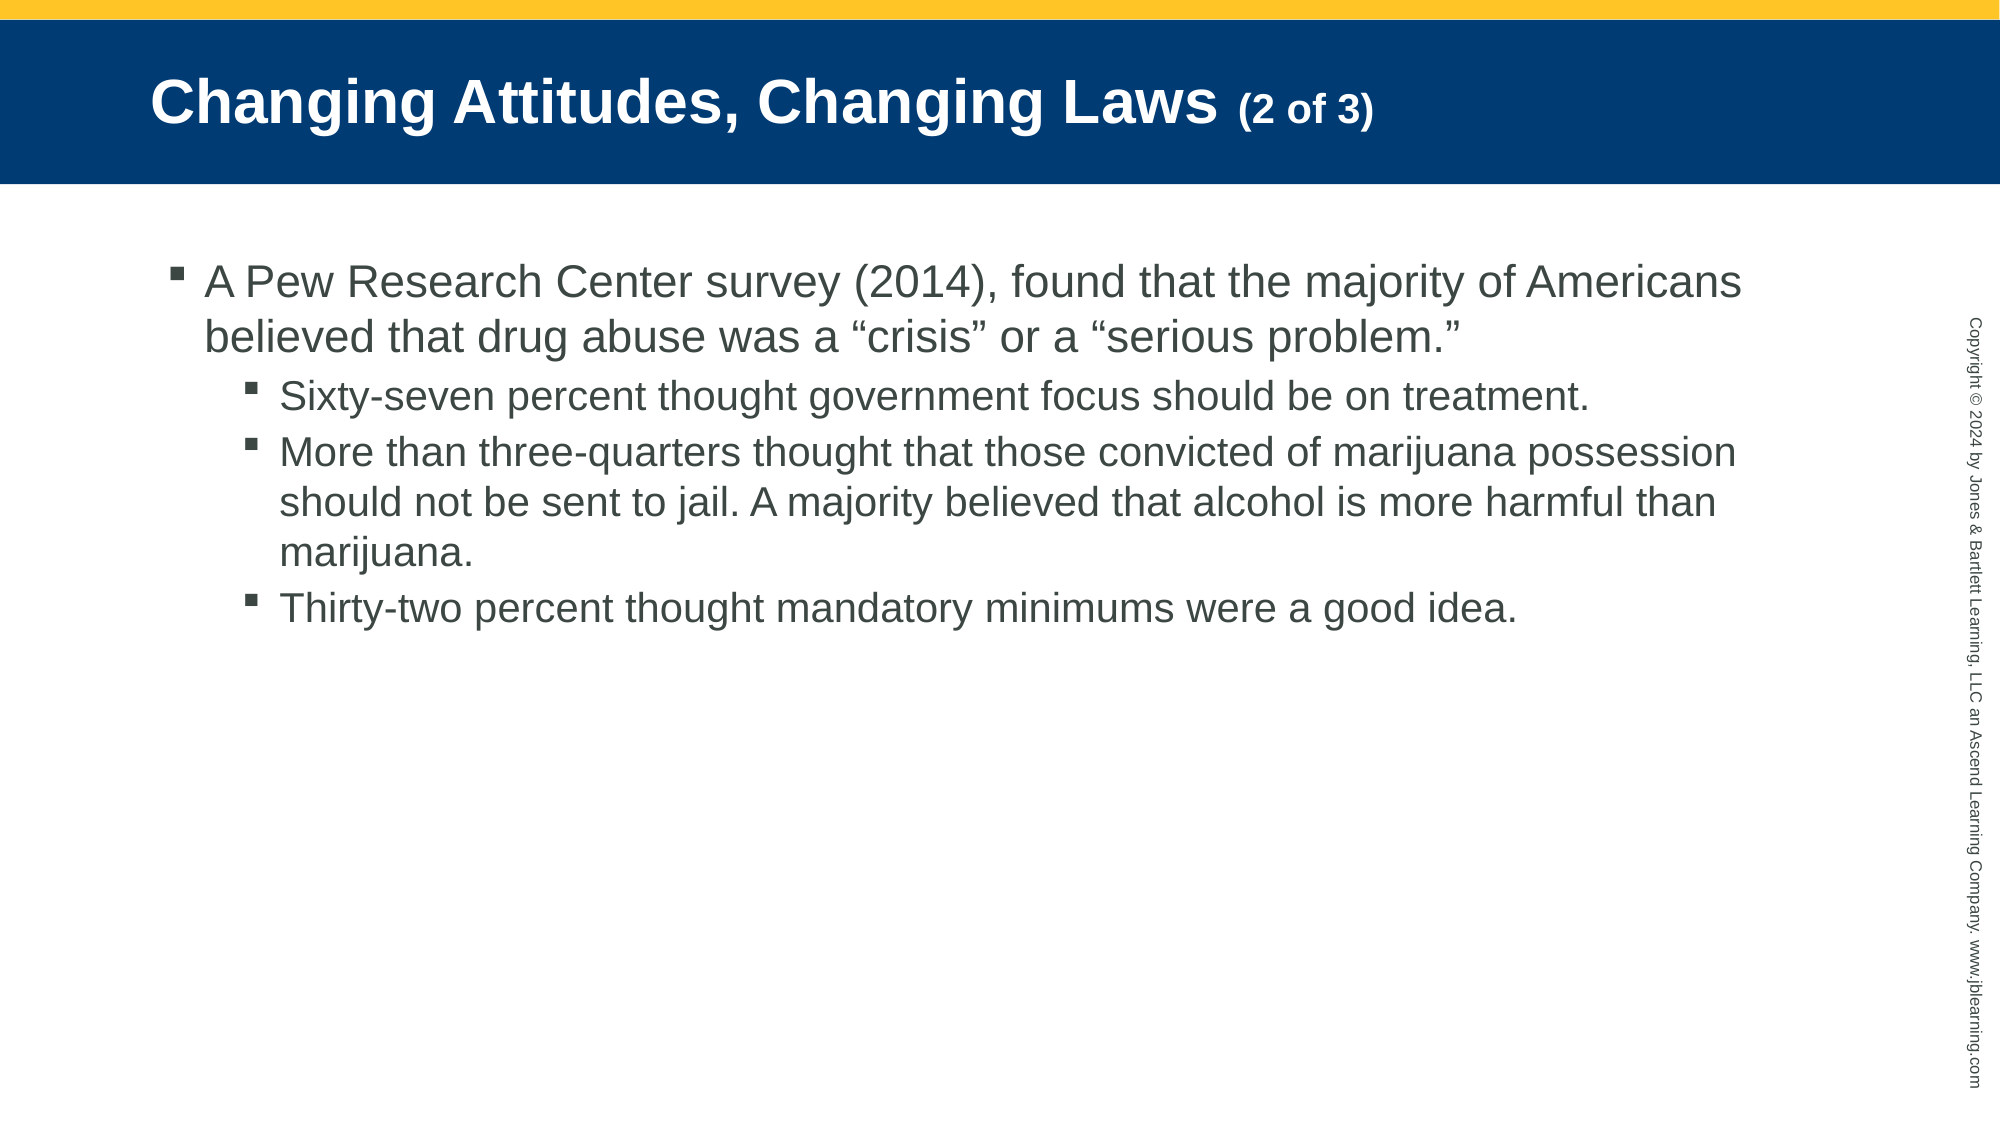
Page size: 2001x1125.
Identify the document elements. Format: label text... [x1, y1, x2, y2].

title Changing Attitudes, Changing Laws (2 of 3) [0, 19, 2000, 185]
list A Pew Research Center survey (2014), found that the majority of Americans believed that drug abuse was a “crisis” or a “serious problem.” Sixty-seven percent thought government focus should be on treatment. More than three-quarters thought that those convicted of marijuana possession should not be sent to jail. A majority believed that alcohol is more harmful than marijuana. Thirty-two percent thought mandatory minimums were a good idea. [151, 244, 1840, 1016]
